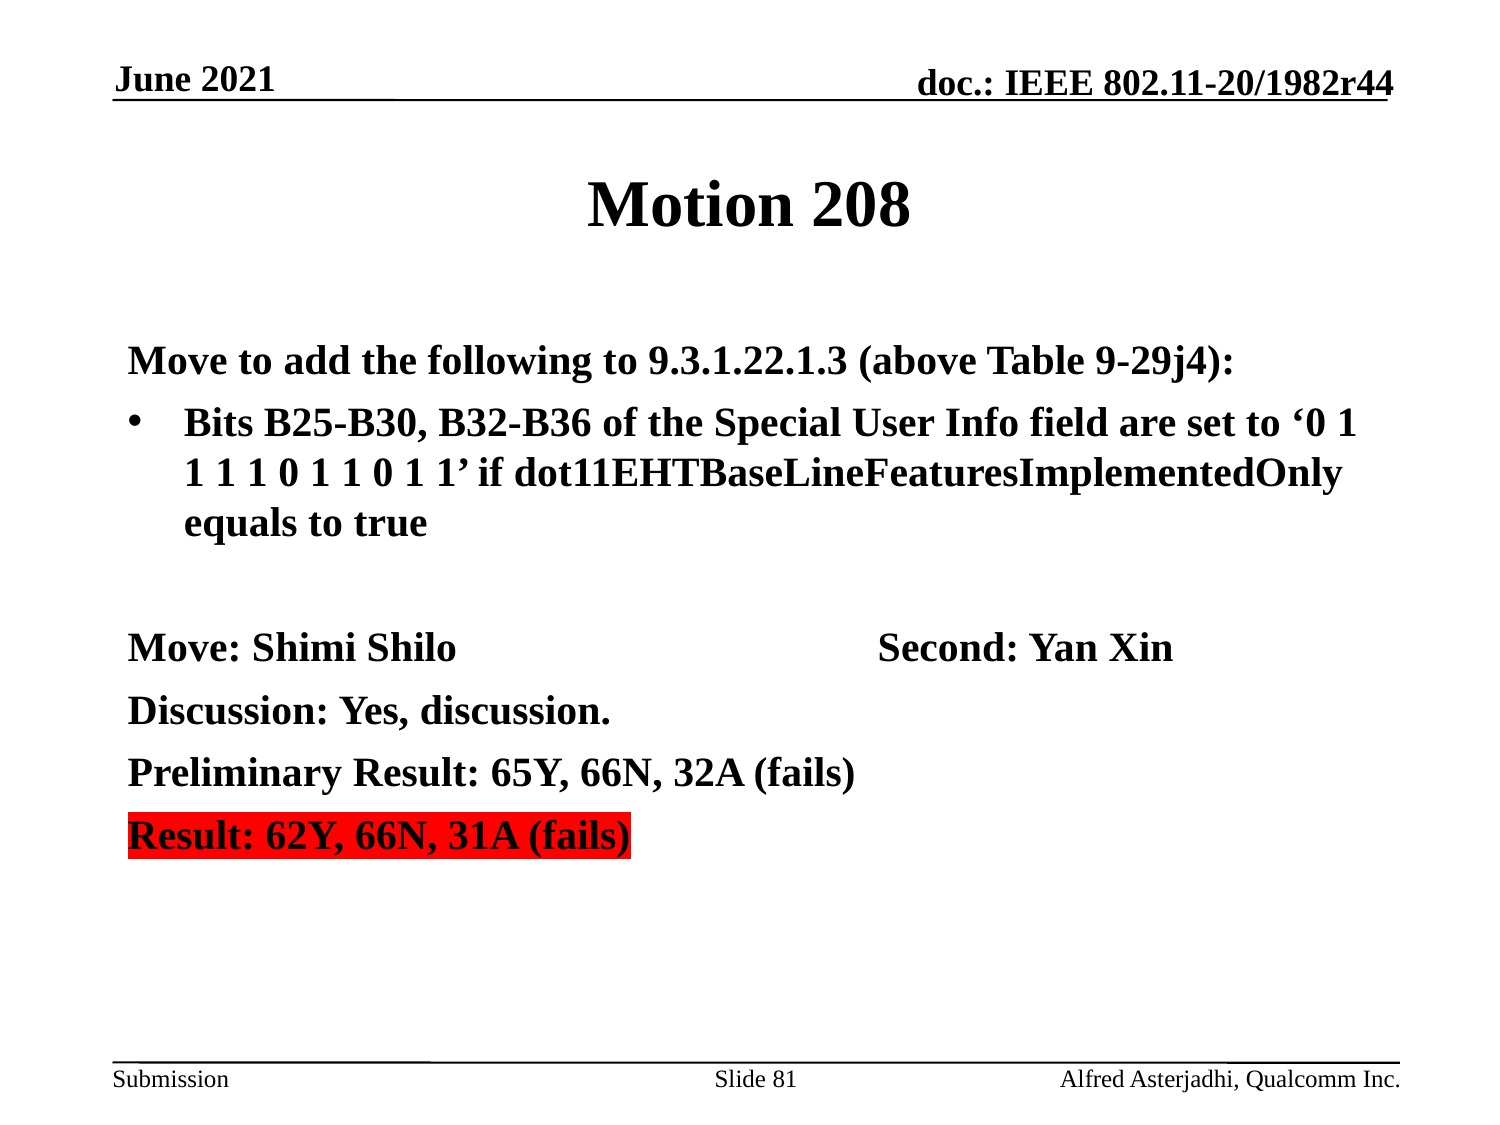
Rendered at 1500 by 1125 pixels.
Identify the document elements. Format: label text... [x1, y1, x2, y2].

footer Alfred Asterjadhi, Qualcomm Inc. [878, 1061, 1402, 1093]
list Move to add the following to 9.3.1.22.1.3 (above Table 9-29j4): Bits B25-B30, B32-B36 of the Special User Info field are set to ‘0 1 1 1 1 0 1 1 0 1 1’ if dot11EHTBaseLineFeaturesImplementedOnly equals to true Move: Shimi Shilo Second: Yan Xin Discussion: Yes, discussion. Preliminary Result: 65Y, 66N, 32A (fails) Result: 62Y, 66N, 31A (fails) [112, 324, 1388, 1000]
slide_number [114, 54, 423, 100]
title Motion 208 [112, 112, 1388, 288]
slide_number Slide 81 [712, 1061, 800, 1123]
